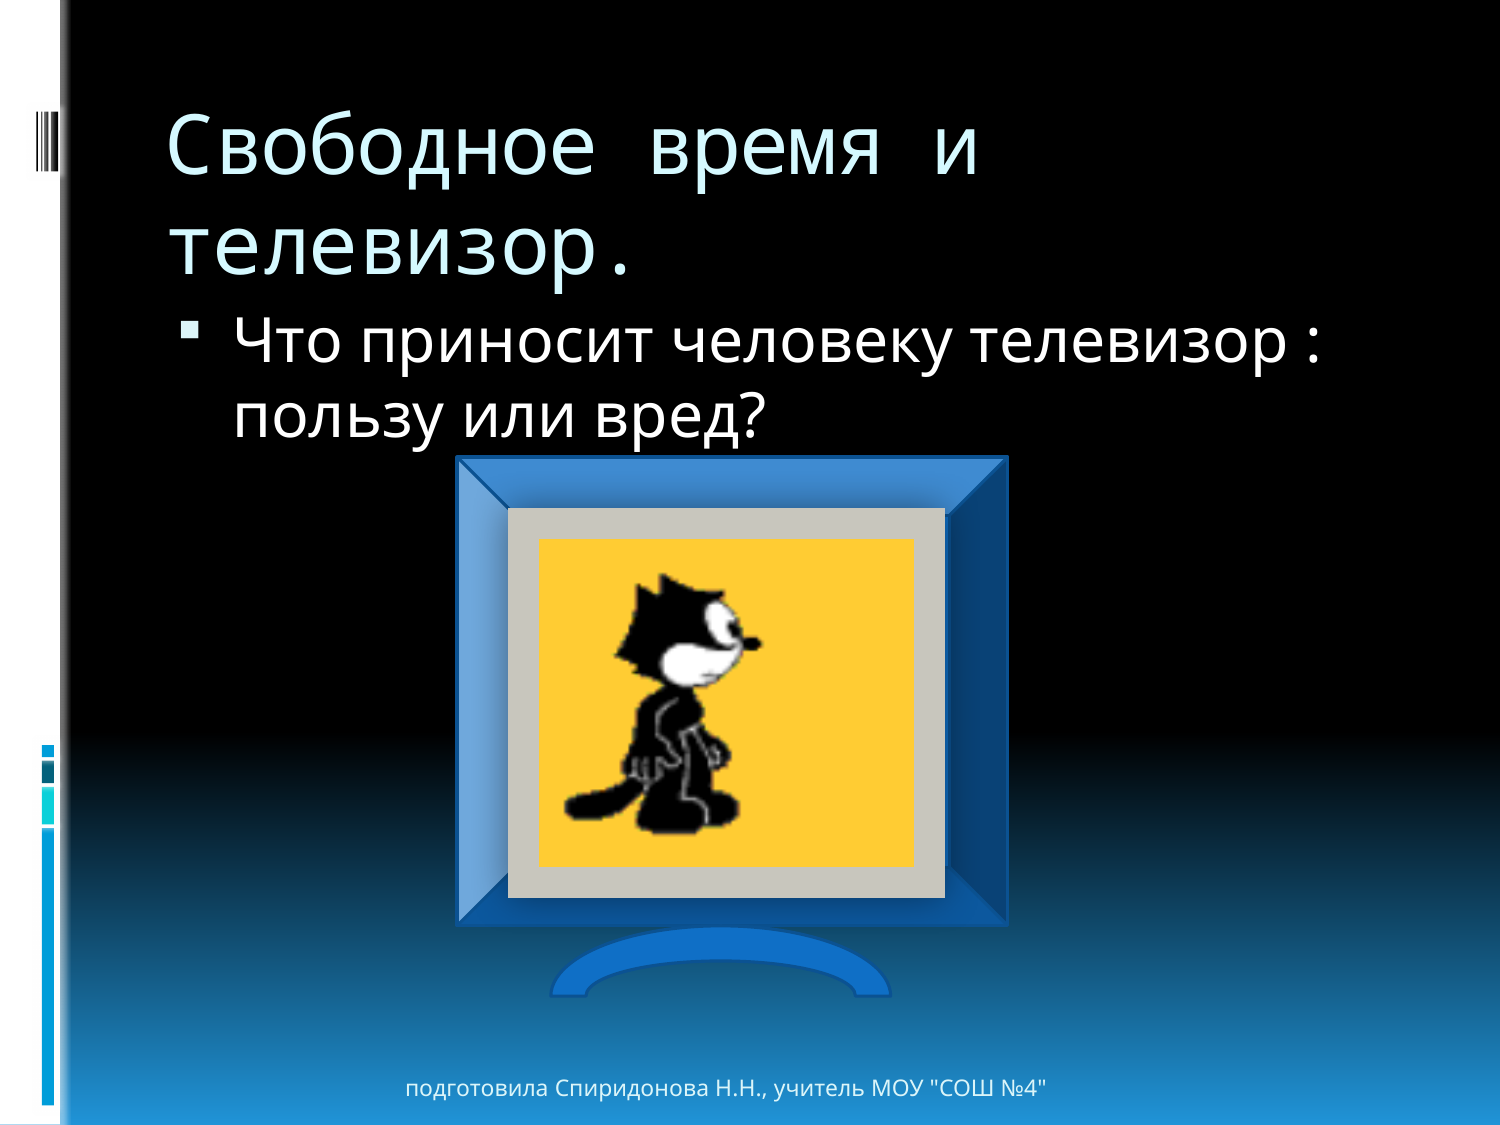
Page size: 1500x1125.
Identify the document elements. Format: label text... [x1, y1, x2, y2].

text_box [455, 455, 1009, 927]
footer подготовила Спиридонова Н.Н., учитель МОУ "СОШ №4" [150, 1052, 1063, 1113]
title Свободное время и телевизор. [150, 83, 1425, 234]
list Что приносит человеку телевизор : пользу или вред? [150, 292, 1425, 1043]
text_box [549, 924, 893, 998]
picture [538, 538, 915, 868]
